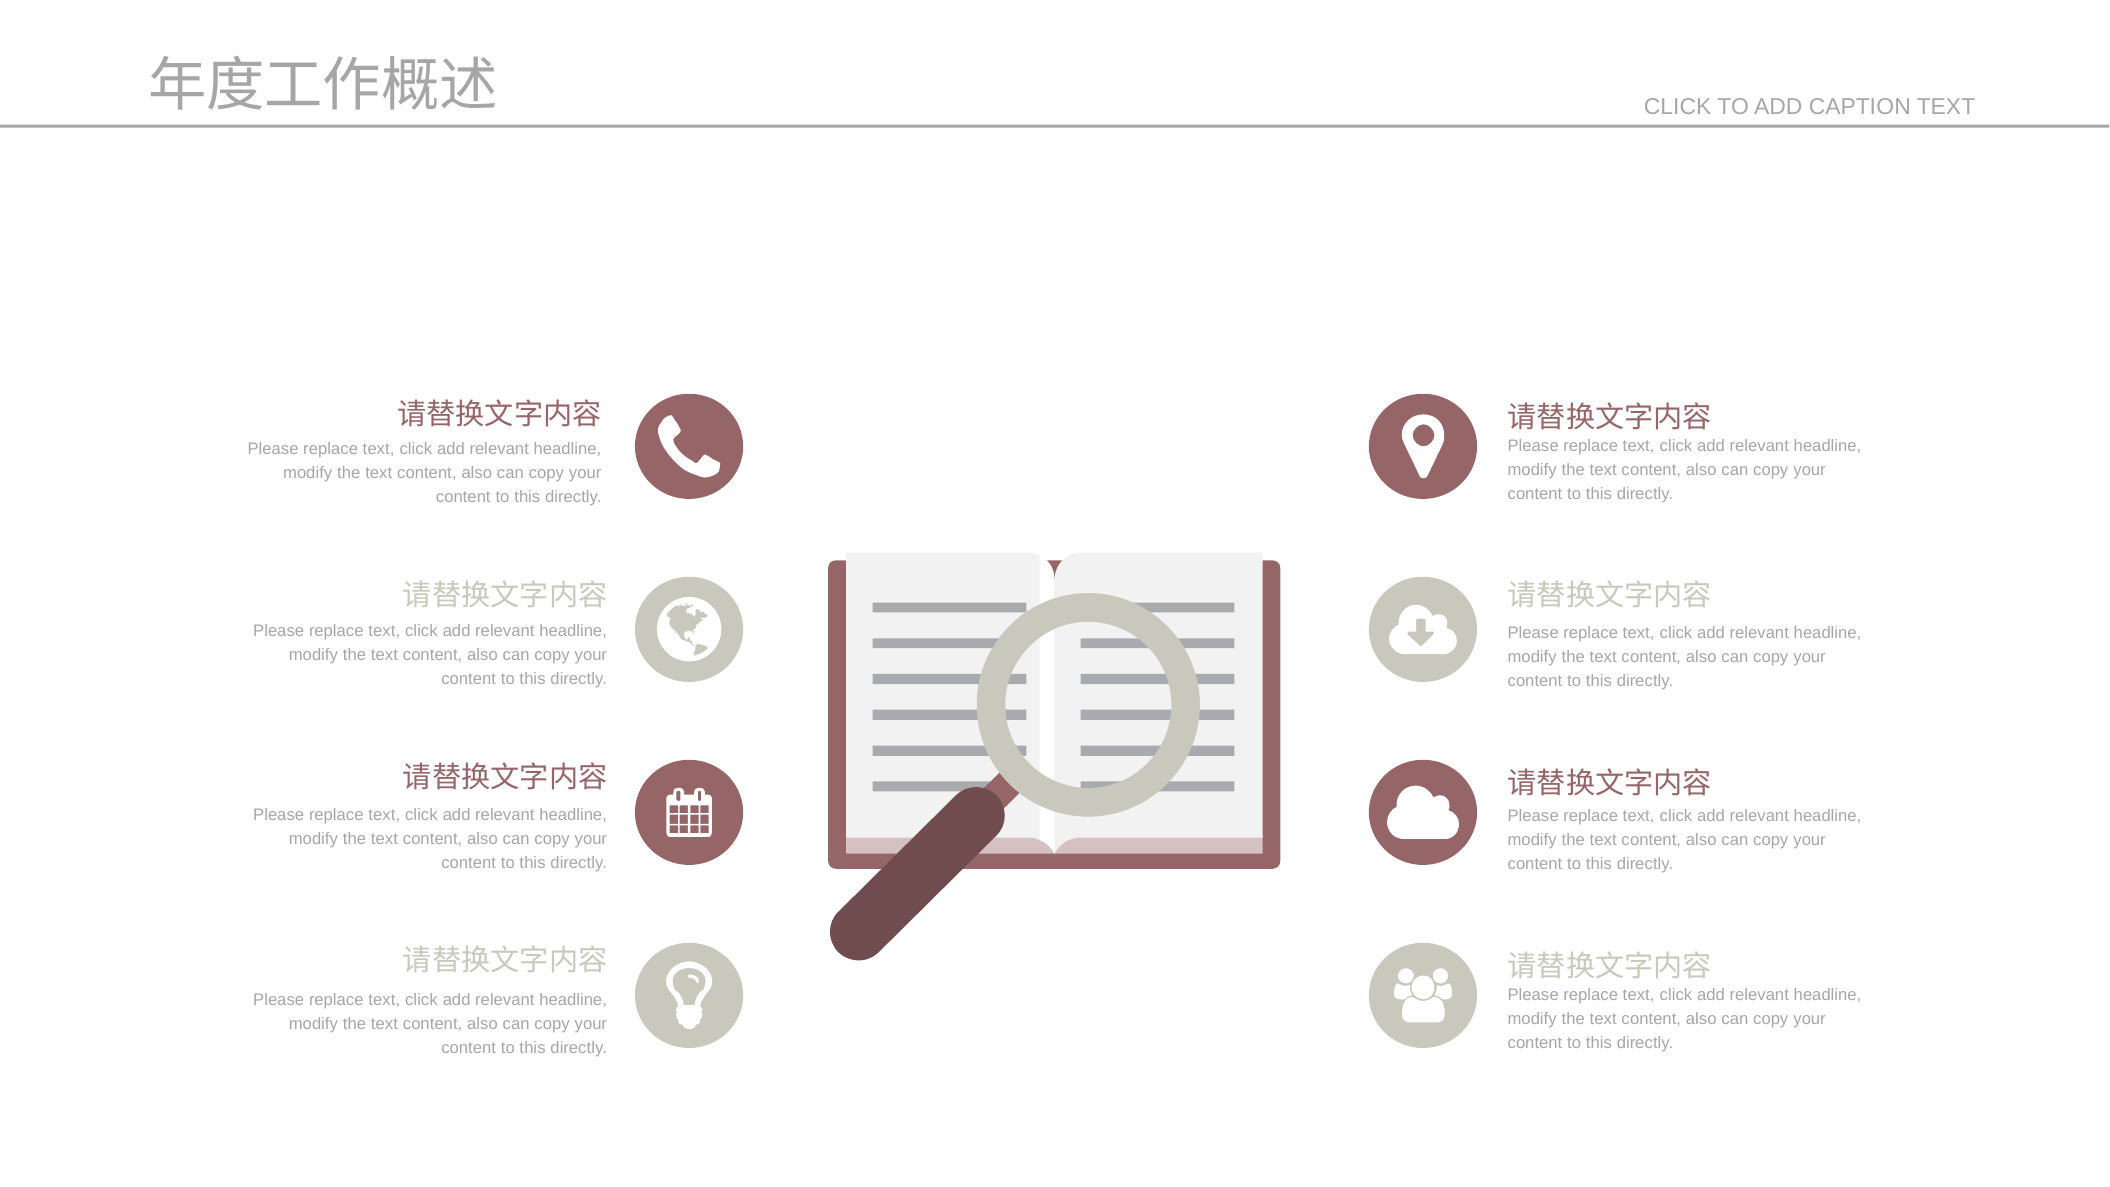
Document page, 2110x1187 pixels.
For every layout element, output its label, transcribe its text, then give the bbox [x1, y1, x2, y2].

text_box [634, 942, 744, 1048]
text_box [1507, 939, 1864, 1053]
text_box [1507, 569, 1864, 691]
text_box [634, 759, 744, 865]
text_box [251, 750, 608, 873]
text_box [1368, 759, 1478, 865]
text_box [1507, 390, 1864, 504]
text_box CLICK TO ADD CAPTION TEXT [1596, 91, 1976, 119]
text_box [1507, 756, 1864, 874]
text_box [1368, 393, 1478, 499]
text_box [246, 388, 602, 507]
text_box 年度工作概述 [148, 47, 528, 118]
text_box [251, 568, 608, 689]
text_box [827, 552, 1281, 963]
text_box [1368, 576, 1478, 682]
text_box [0, 124, 2110, 129]
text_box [1368, 942, 1478, 1048]
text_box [634, 576, 744, 682]
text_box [251, 934, 608, 1058]
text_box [634, 393, 744, 499]
